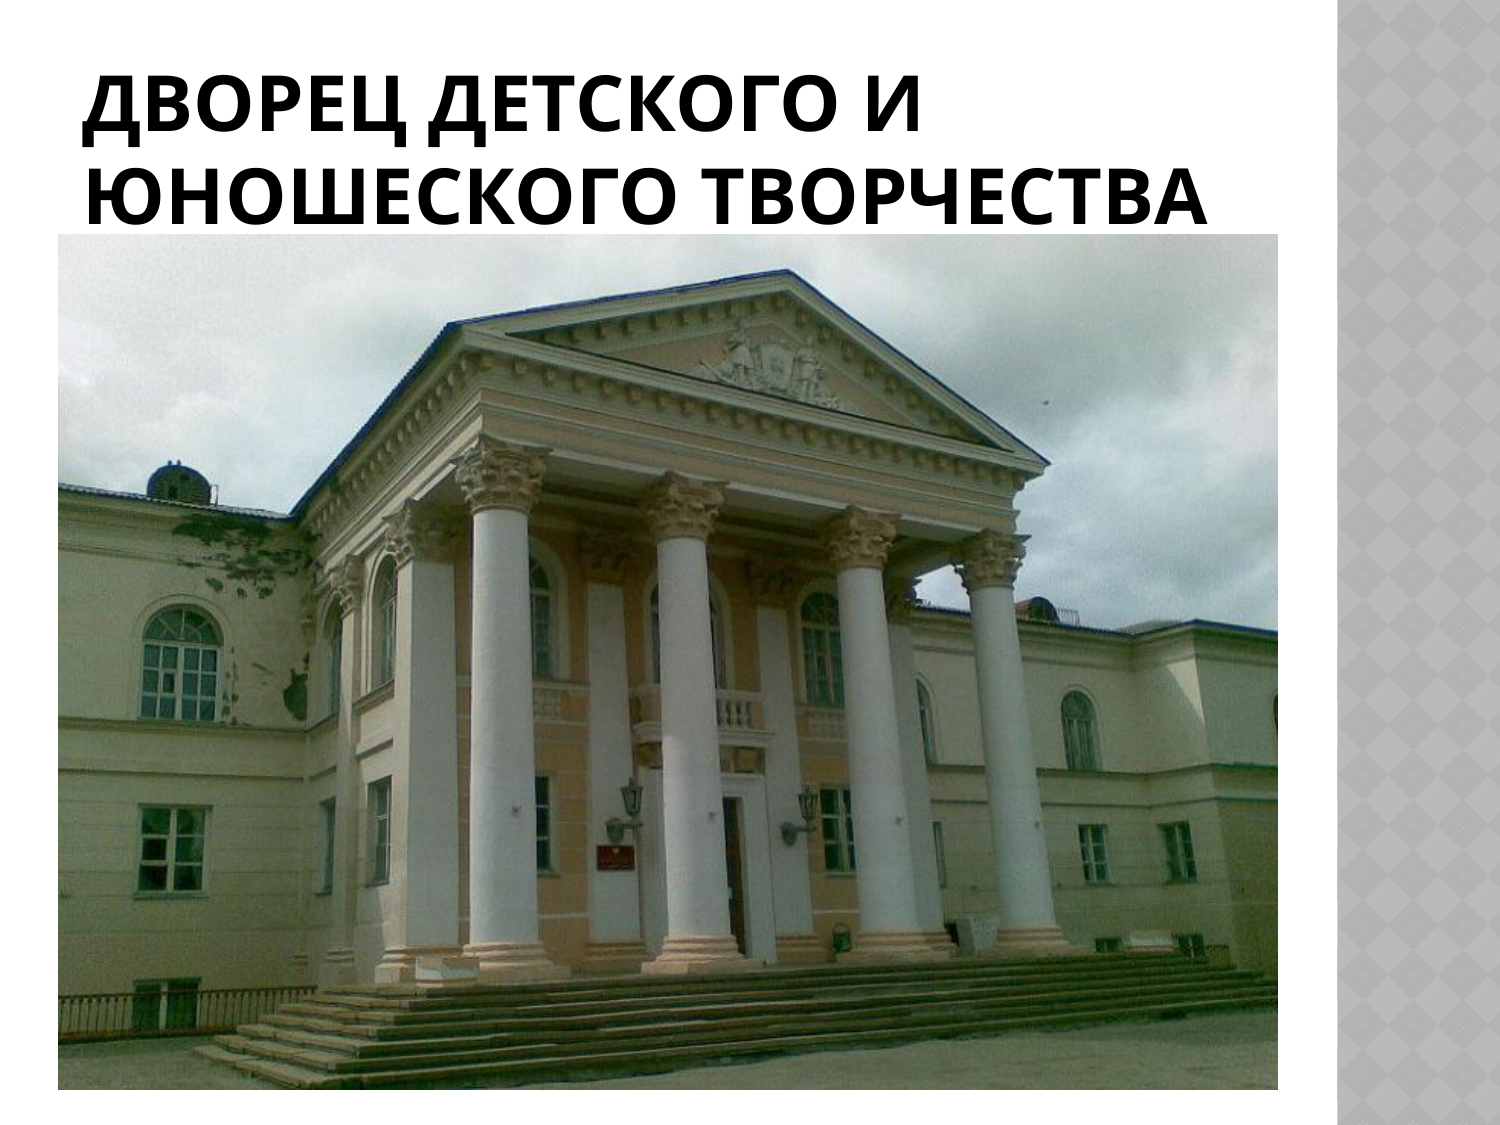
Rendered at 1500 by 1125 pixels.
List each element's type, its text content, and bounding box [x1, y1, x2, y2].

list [58, 233, 1278, 1091]
title Дворец детского и юношеского творчества [75, 52, 1263, 232]
